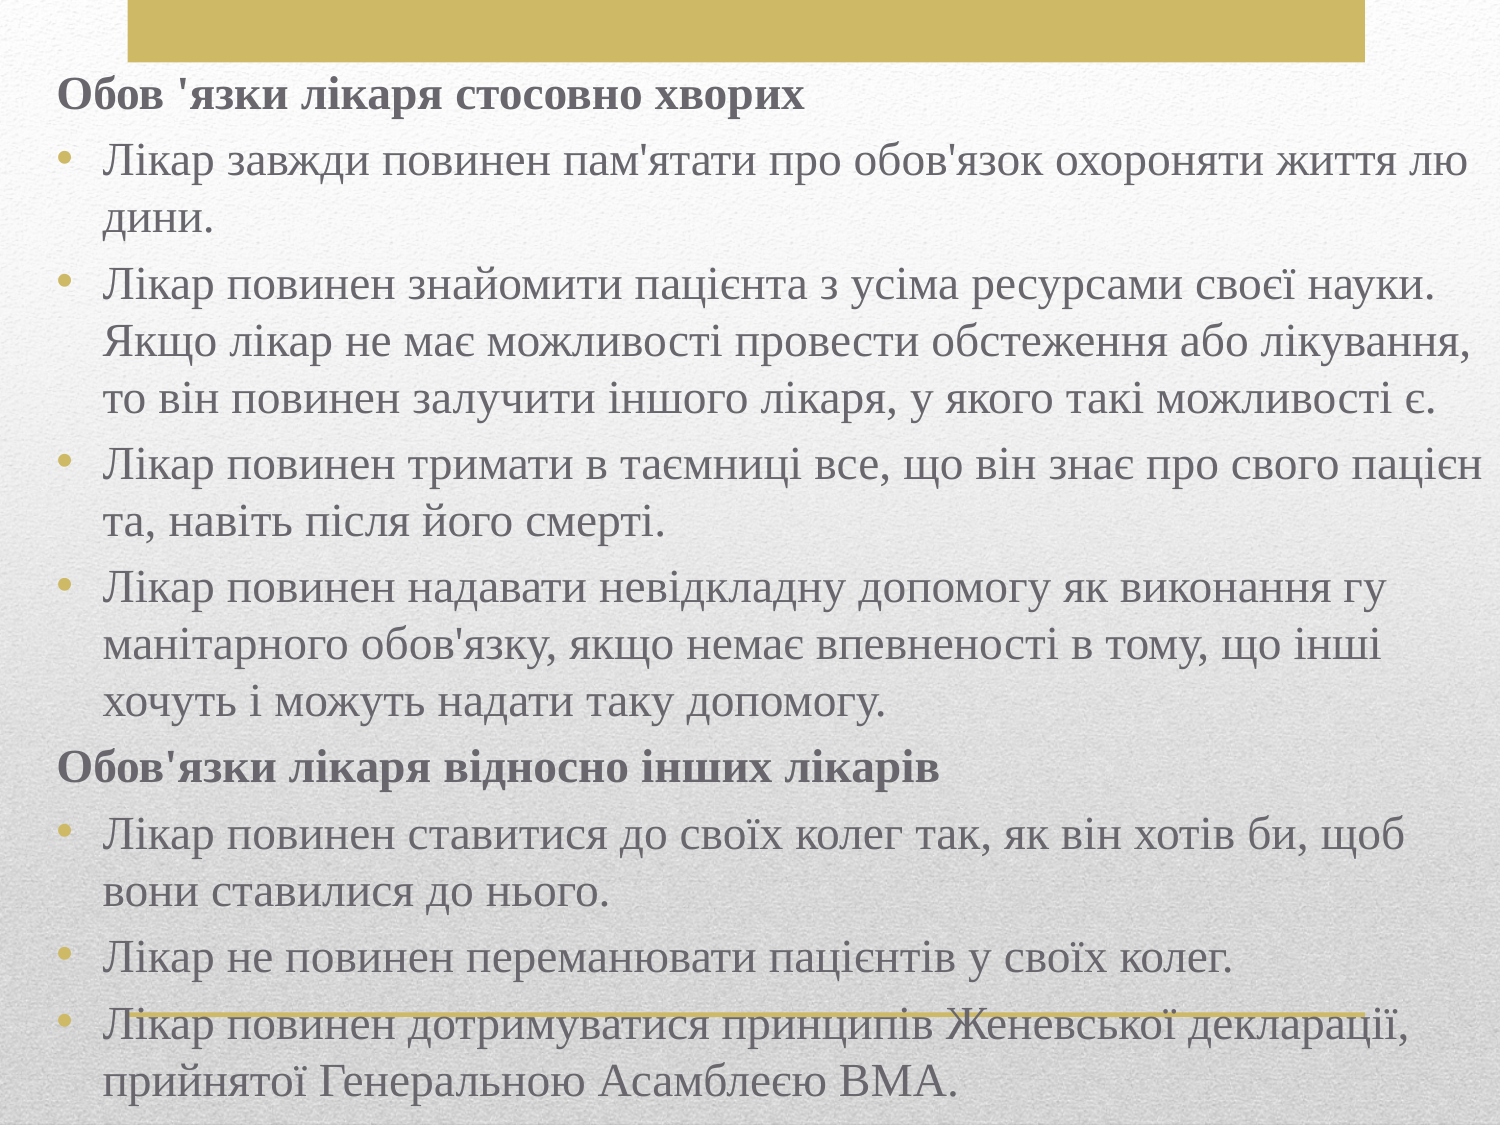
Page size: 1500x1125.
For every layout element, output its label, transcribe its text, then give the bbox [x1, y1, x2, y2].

list Обов 'язки лікаря стосовно хворих Лікар завжди повинен пам'ятати про обов'язок охороняти життя лю­дини. Лікар повинен знайомити пацієнта з усіма ресурсами своєї науки. Якщо лікар не має можливості провести обстеження або лікування, то він повинен залучити іншого лікаря, у якого такі можливості є. Лікар повинен тримати в таємниці все, що він знає про свого пацієн­та, навіть після його смерті. Лікар повинен надавати невідкладну допомогу як виконання гу­манітарного обов'язку, якщо немає впевненості в тому, що інші хочуть і можуть надати таку допомогу. Обов'язки лікаря відносно інших лікарів Лікар повинен ставитися до своїх колег так, як він хотів би, щоб вони ставилися до нього. Лікар не повинен переманювати пацієнтів у своїх колег. Лікар пови­нен дотримуватися принципів Женевської декларації, прийнятої Генера­льною Асамблеєю ВМА. [41, 54, 1500, 1125]
